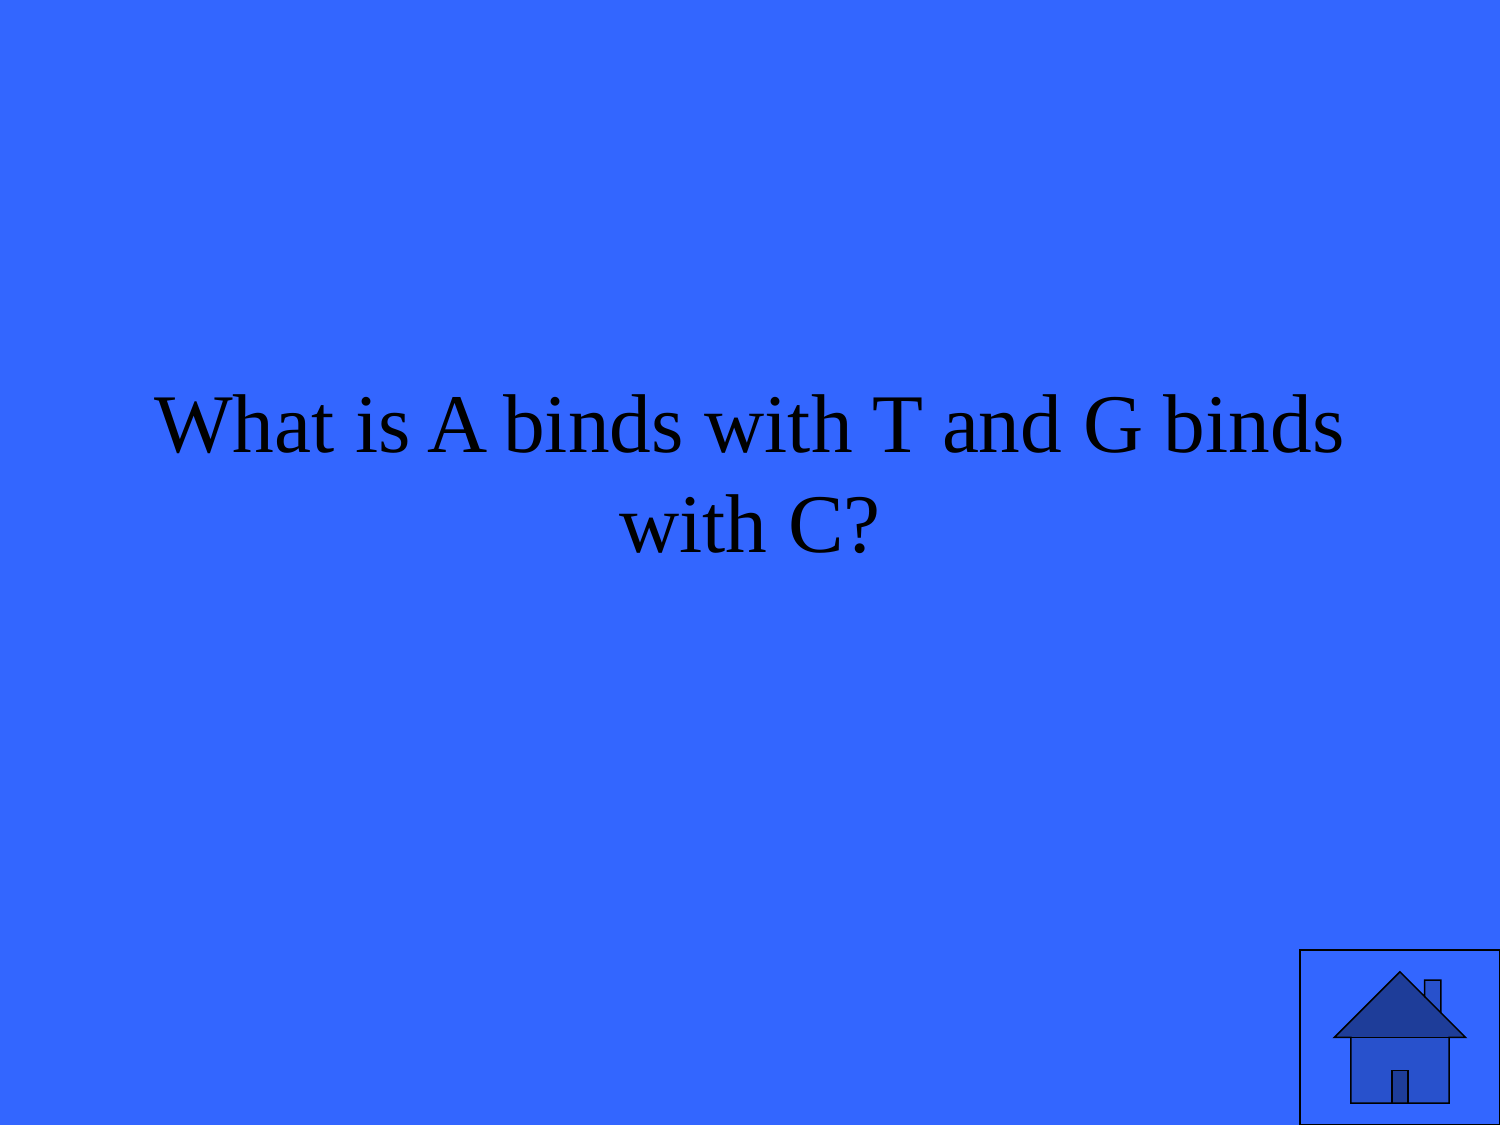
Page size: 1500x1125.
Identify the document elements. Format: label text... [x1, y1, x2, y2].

text_box [1299, 950, 1500, 1125]
title What is A binds with T and G binds with C? [112, 375, 1388, 563]
